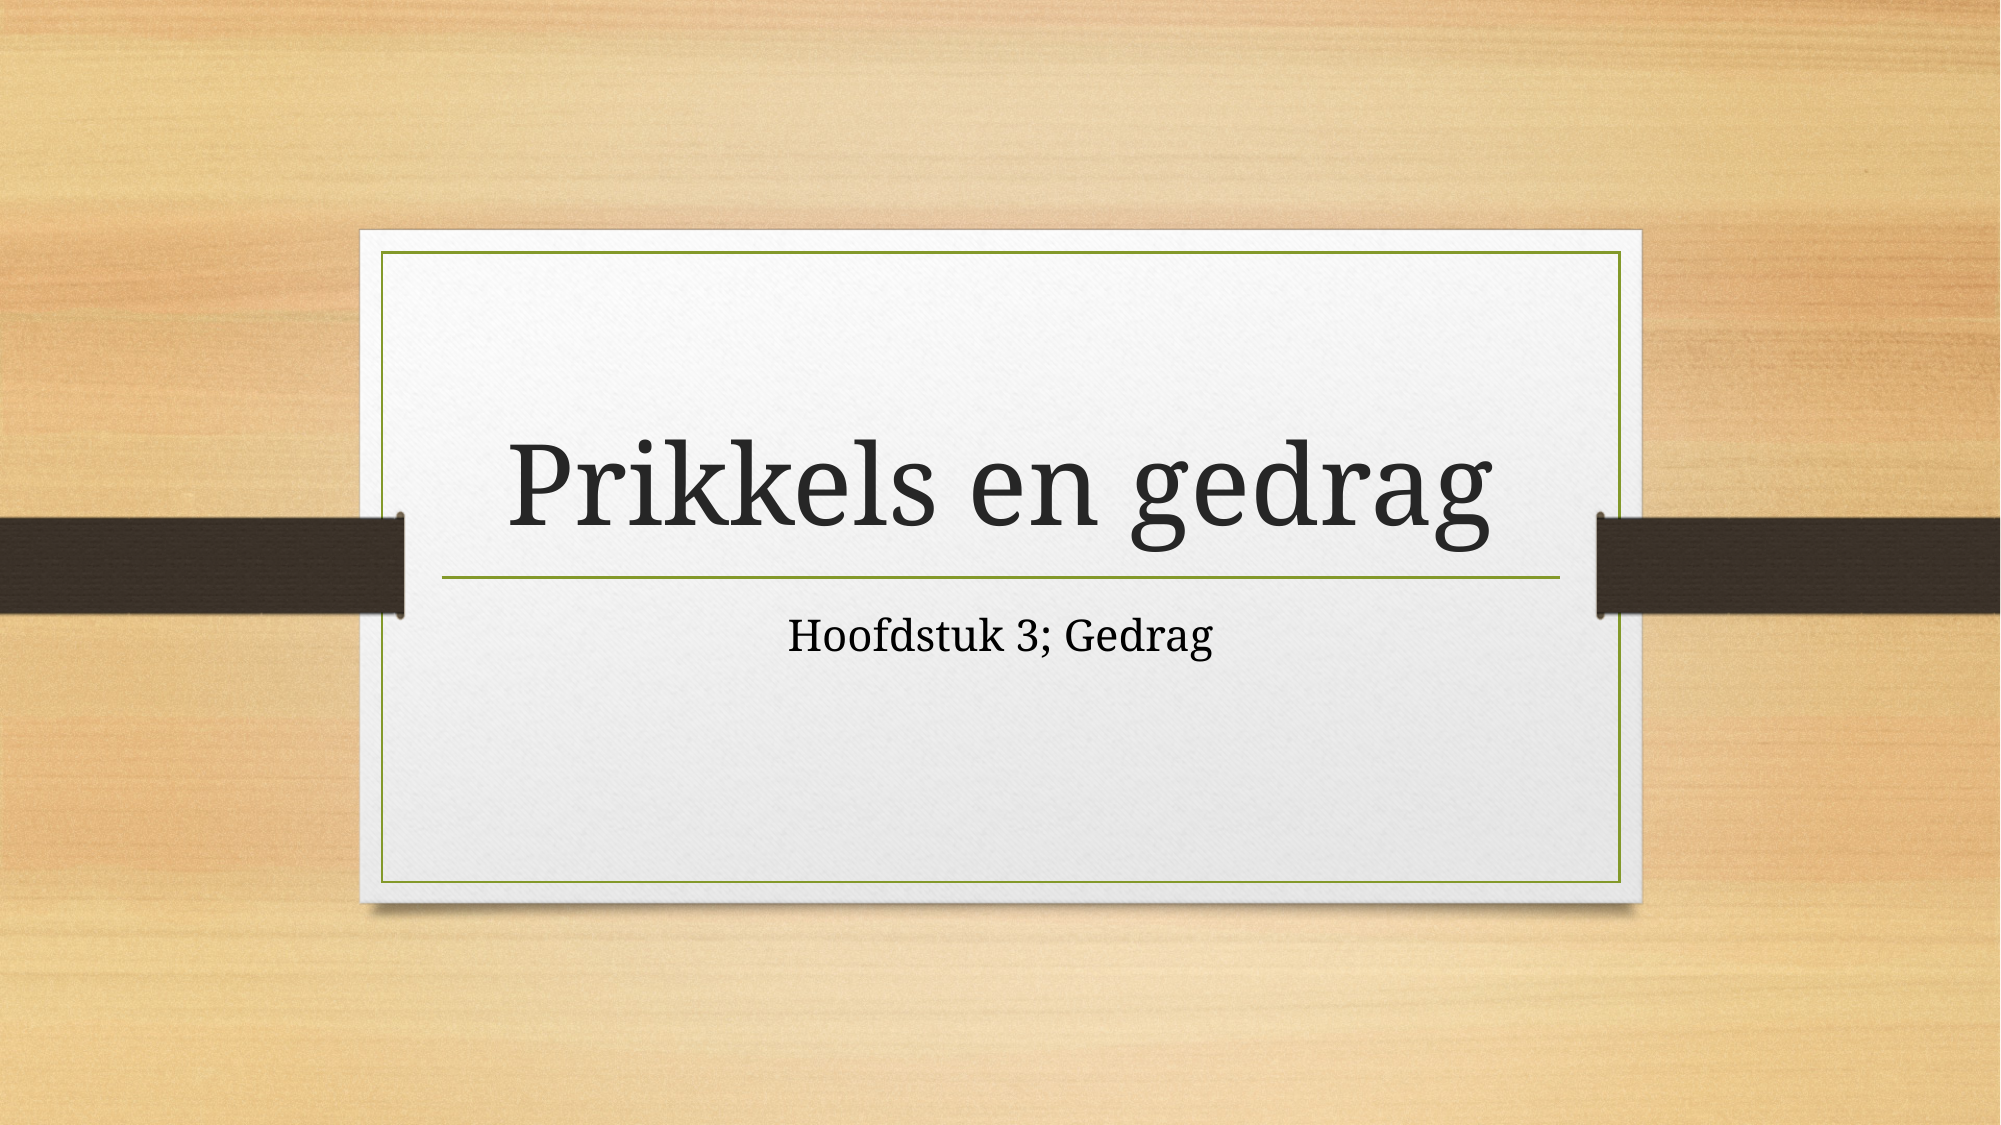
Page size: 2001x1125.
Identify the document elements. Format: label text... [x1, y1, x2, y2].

title Prikkels en gedrag [441, 306, 1560, 556]
subtitle Hoofdstuk 3; Gedrag [441, 600, 1560, 817]
picture [0, 0, 2001, 1125]
